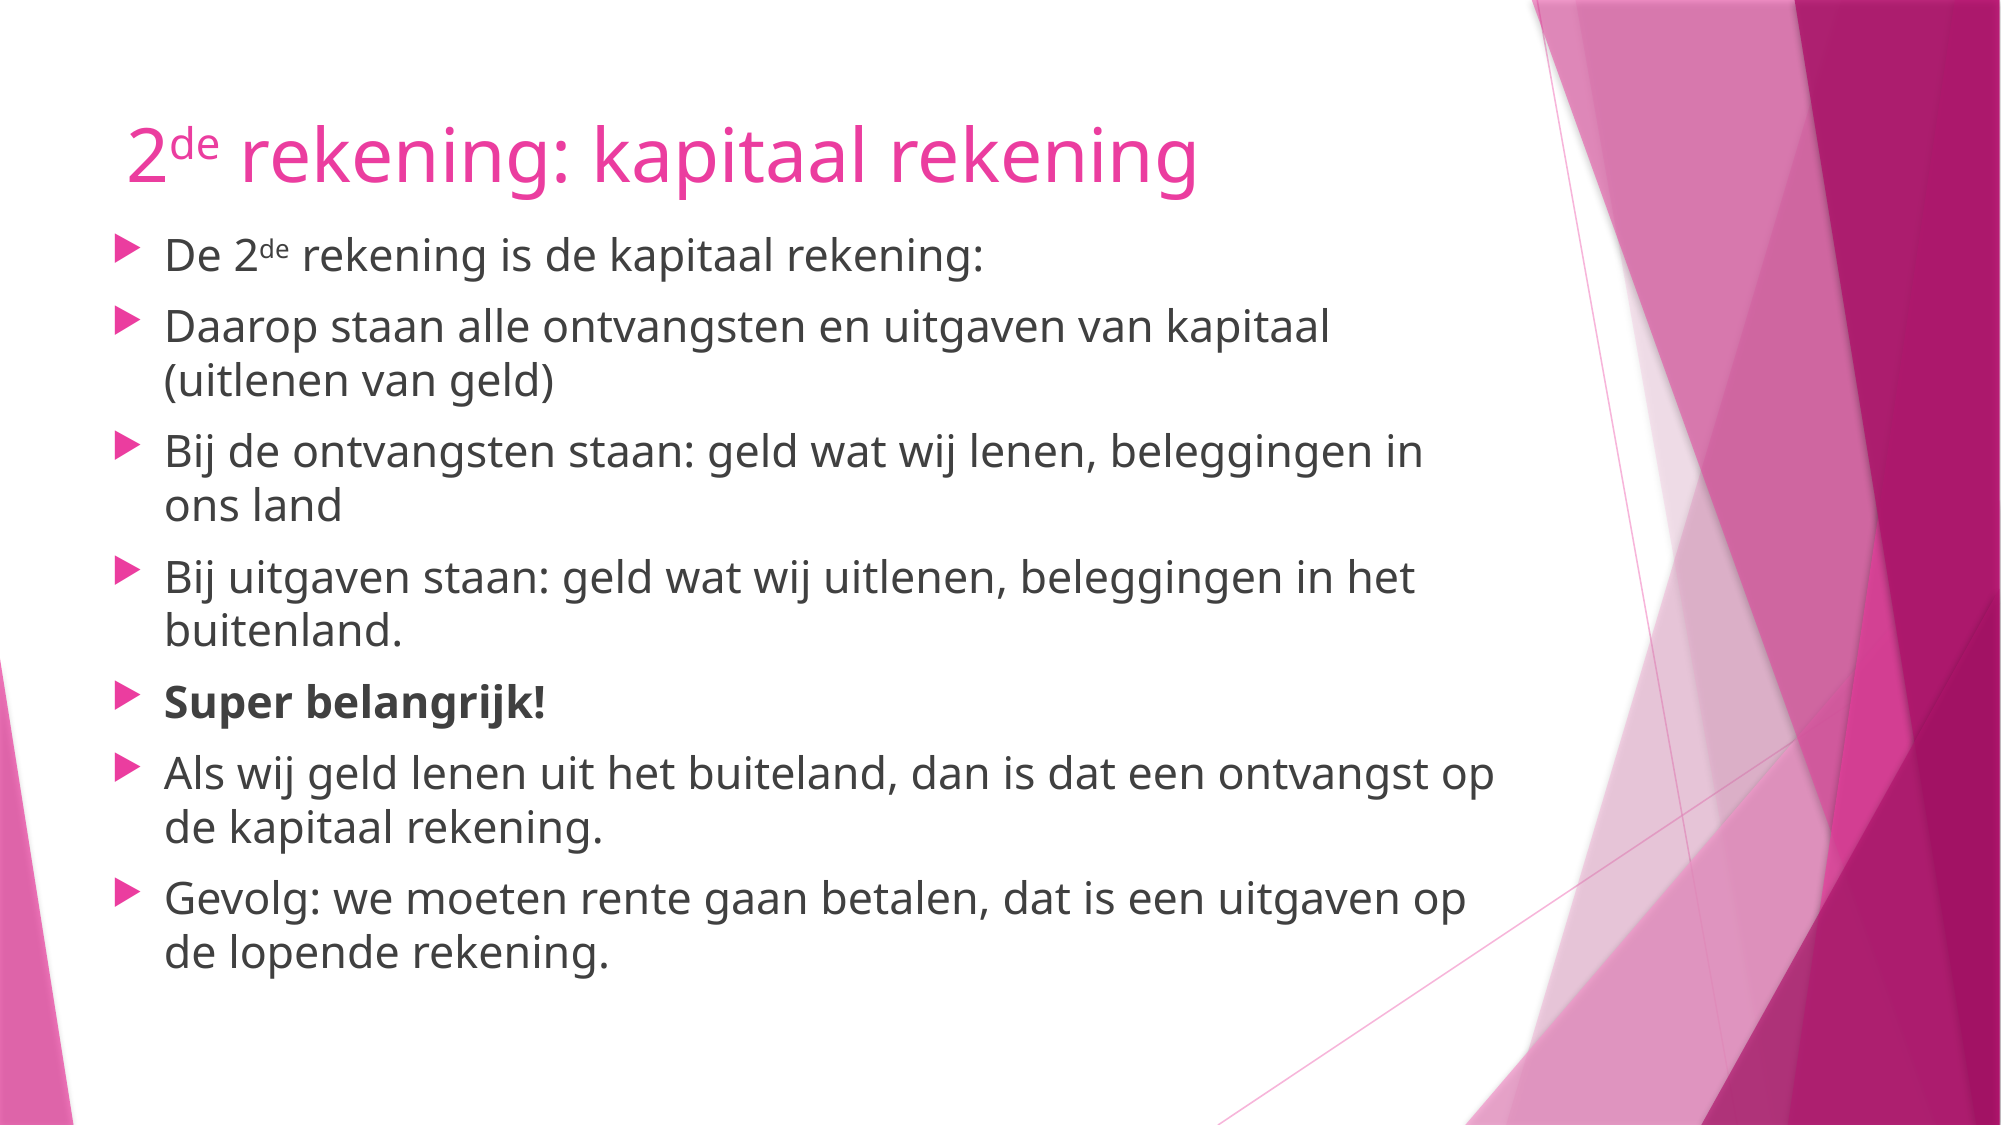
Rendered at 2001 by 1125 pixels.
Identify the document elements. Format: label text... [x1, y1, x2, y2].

title 2de rekening: kapitaal rekening [111, 99, 1522, 219]
list De 2de rekening is de kapitaal rekening: Daarop staan alle ontvangsten en uitgaven van kapitaal (uitlenen van geld) Bij de ontvangsten staan: geld wat wij lenen, beleggingen in ons land Bij uitgaven staan: geld wat wij uitlenen, beleggingen in het buitenland. Super belangrijk! Als wij geld lenen uit het buiteland, dan is dat een ontvangst op de kapitaal rekening. Gevolg: we moeten rente gaan betalen, dat is een uitgaven op de lopende rekening. [96, 219, 1522, 992]
